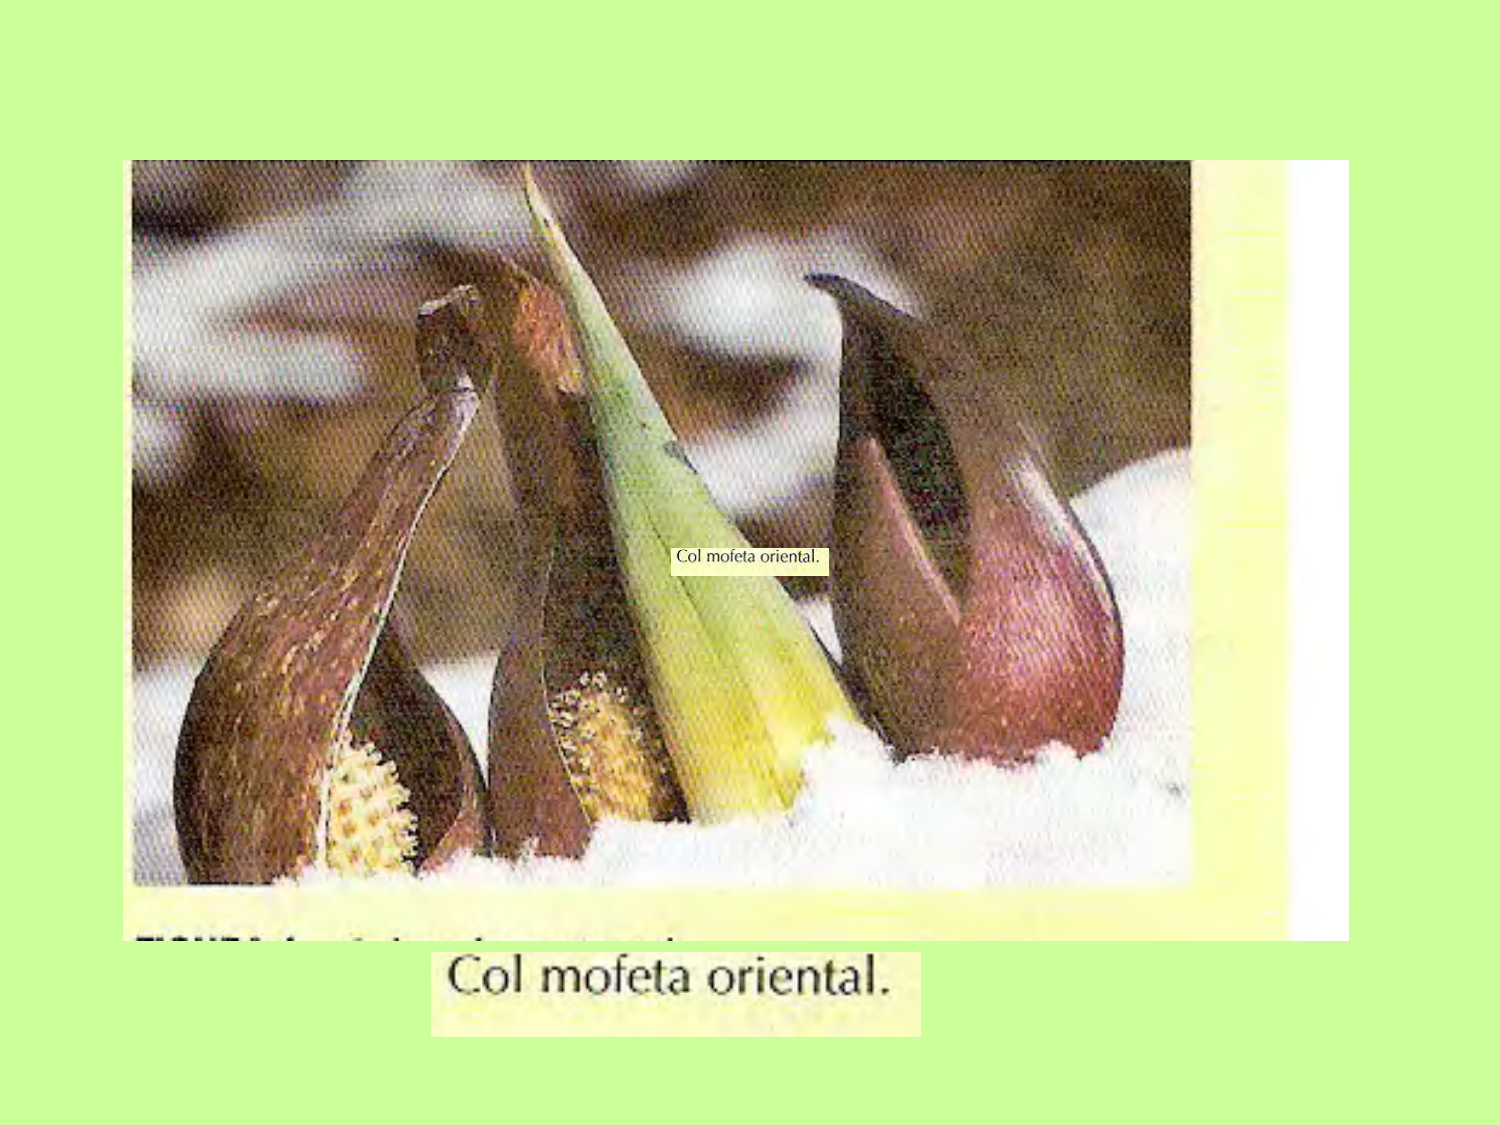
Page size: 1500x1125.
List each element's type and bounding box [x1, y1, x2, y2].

picture [430, 952, 921, 1037]
picture [123, 160, 1349, 941]
